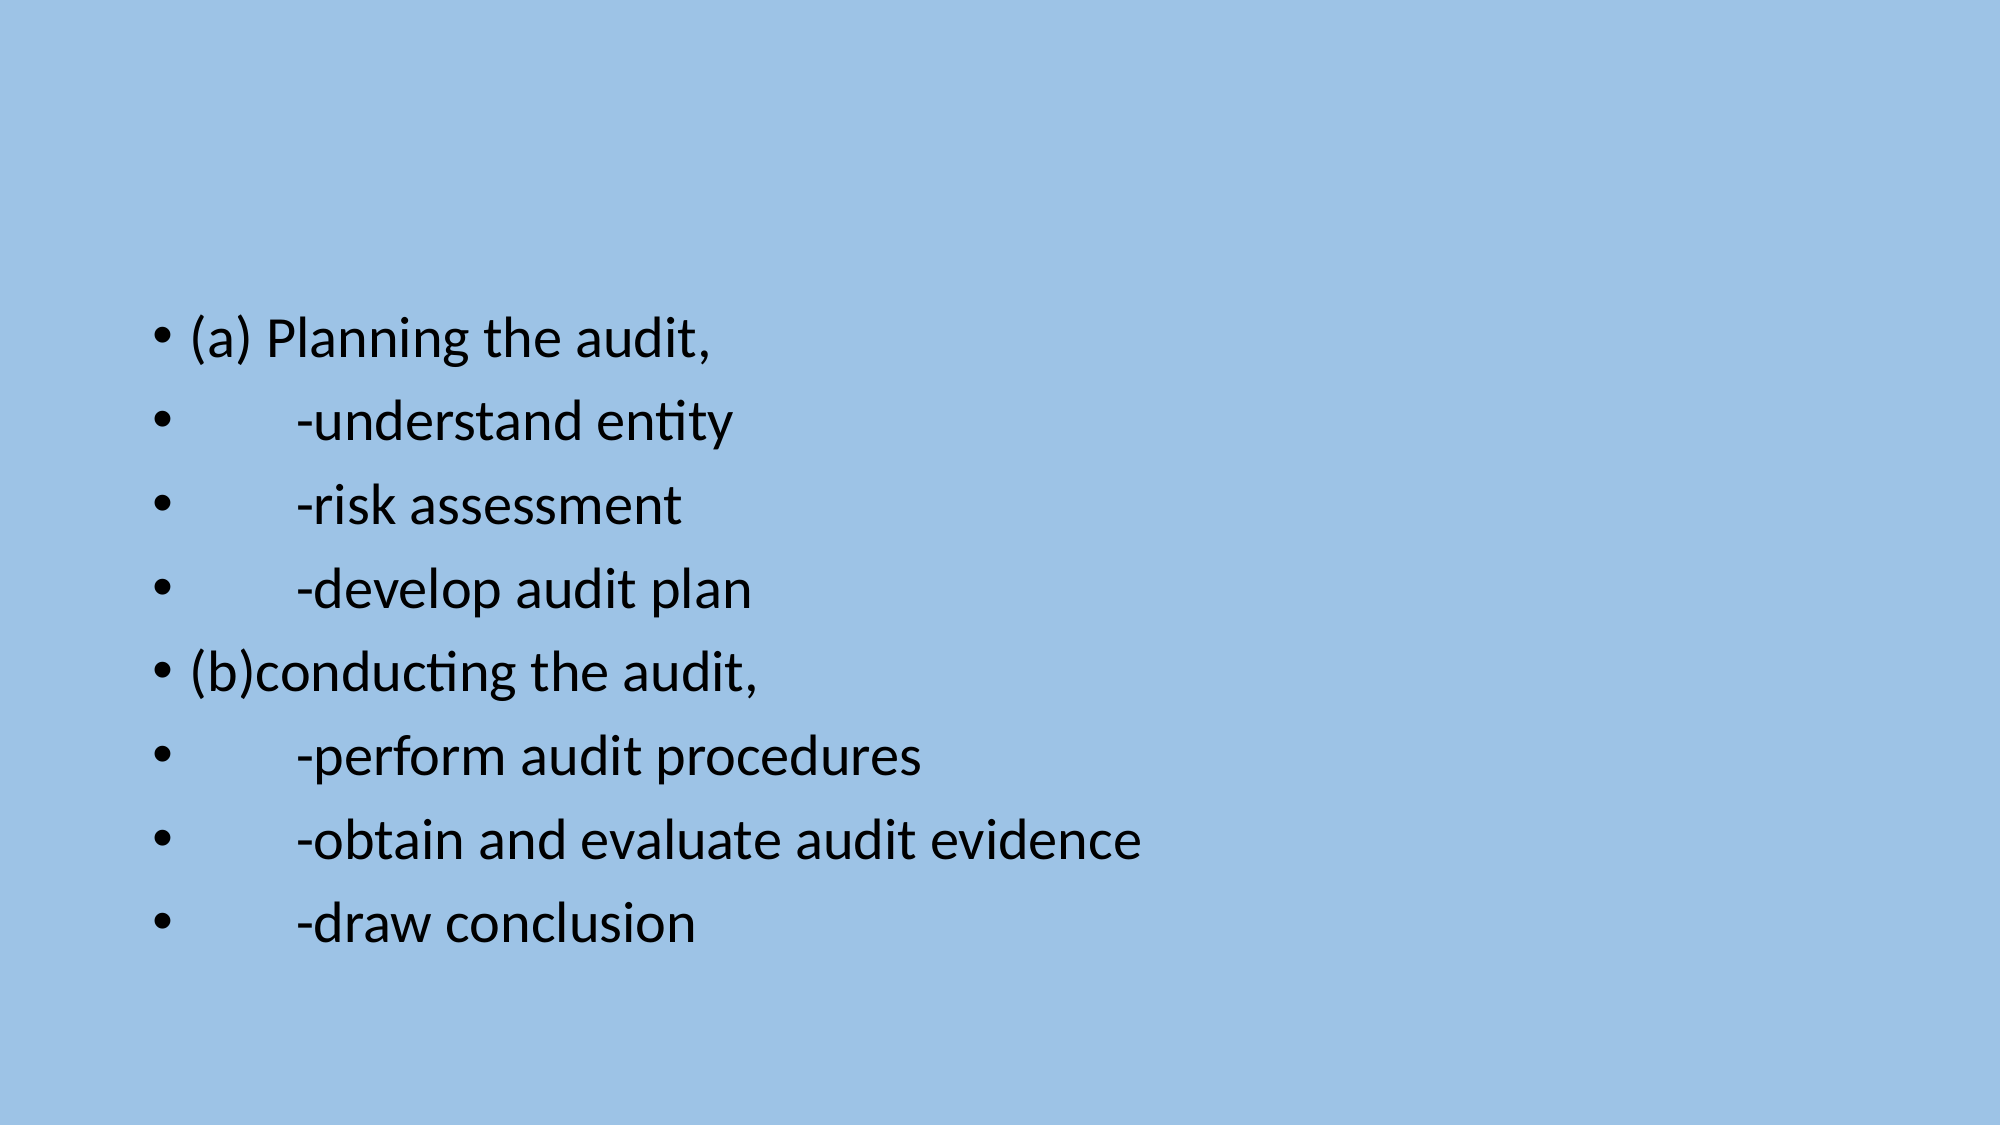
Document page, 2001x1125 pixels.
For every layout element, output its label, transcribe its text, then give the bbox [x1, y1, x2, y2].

list (a) Planning the audit, -understand entity -risk assessment -develop audit plan (b)conducting the audit, -perform audit procedures -obtain and evaluate audit evidence -draw conclusion [137, 299, 1863, 1014]
